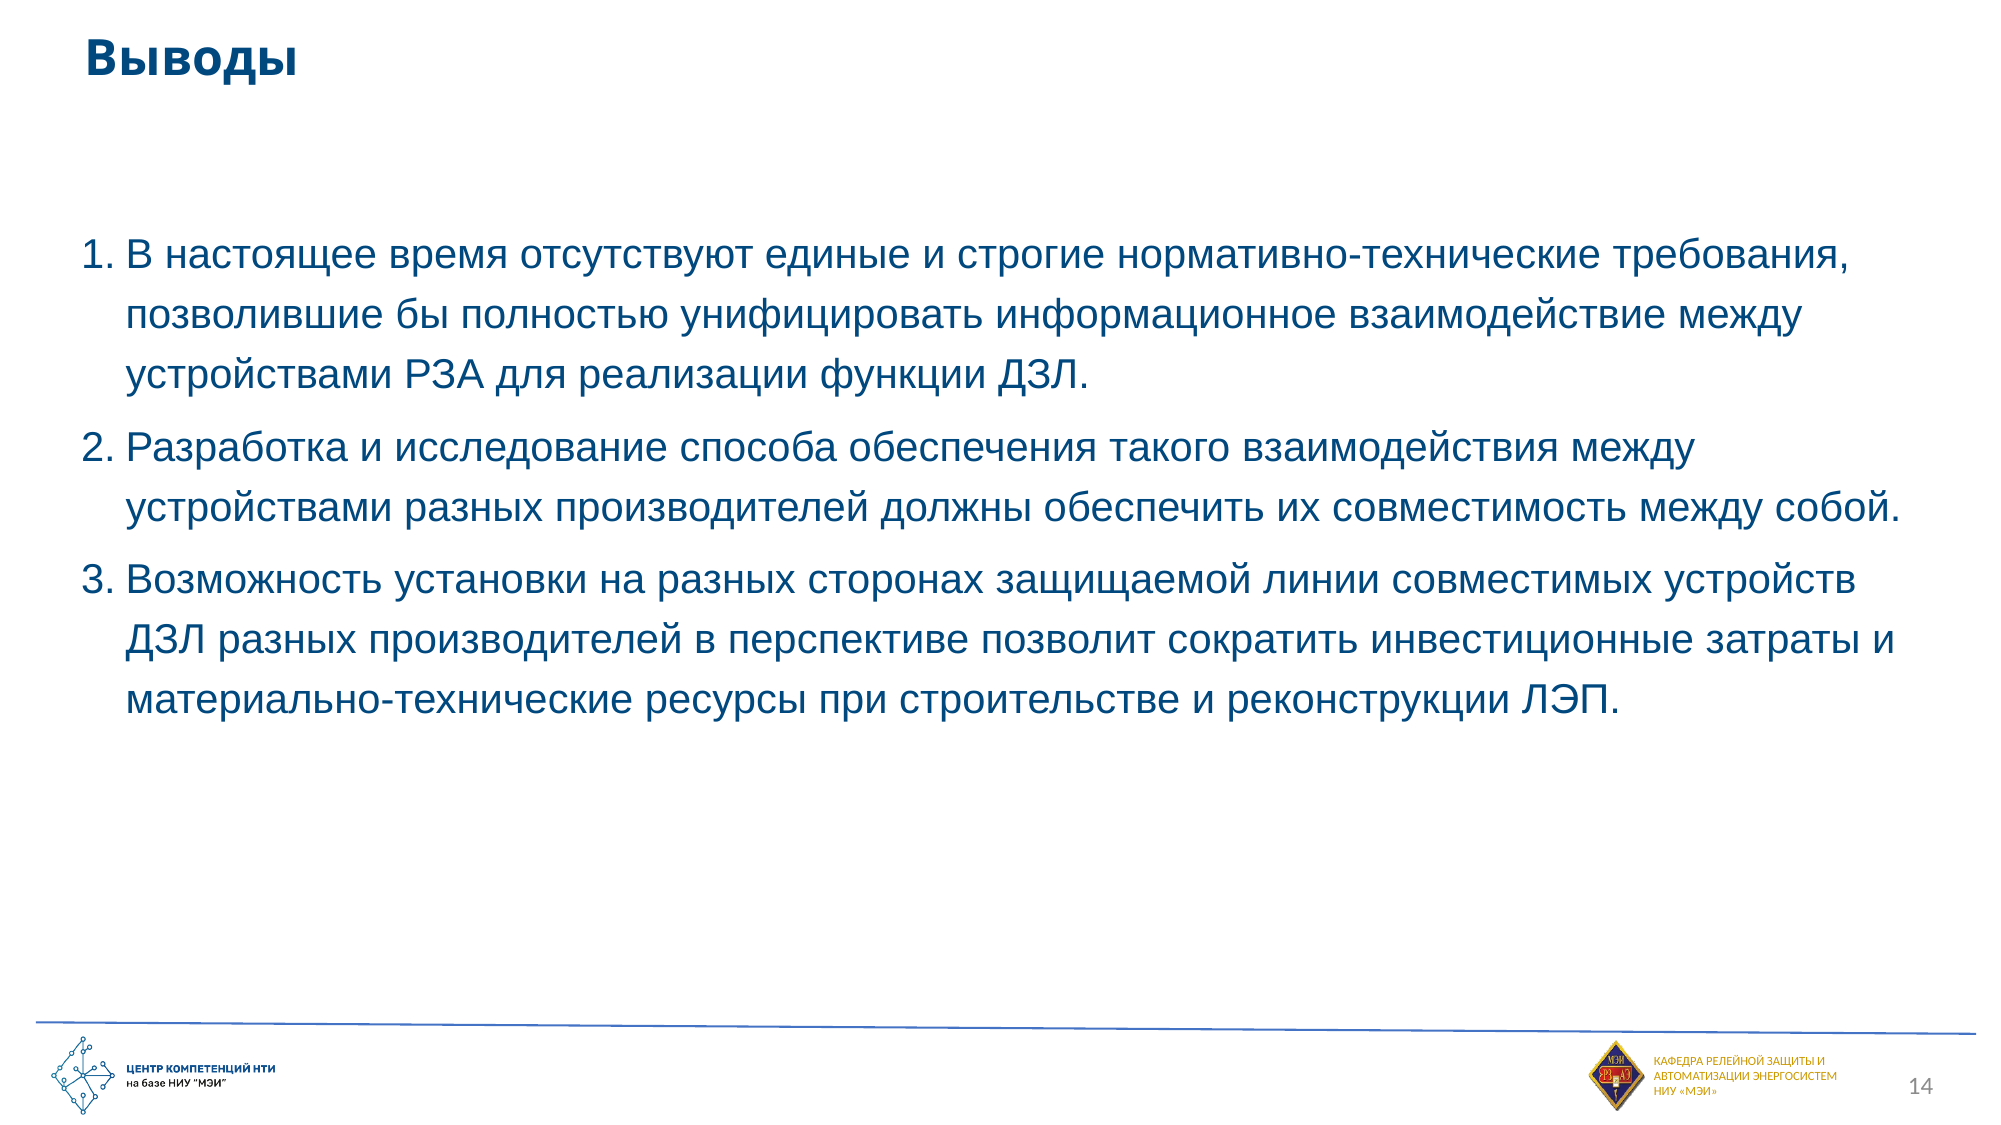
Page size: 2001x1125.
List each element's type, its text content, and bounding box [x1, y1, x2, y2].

text_box Выводы [70, 0, 1930, 101]
slide_number 14 [1866, 1054, 1949, 1115]
picture [51, 1036, 275, 1115]
text_box В настоящее время отсутствуют единые и строгие нормативно-технические требования, позволившие бы полностью унифицировать информационное взаимодействие между устройствами РЗА для реализации функции ДЗЛ. Разработка и исследование способа обеспечения такого взаимодействия между устройствами разных производителей должны обеспечить их совместимость между собой. Возможность установки на разных сторонах защищаемой линии совместимых устройств ДЗЛ разных производителей в перспективе позволит сократить инвестиционные затраты и материально-технические ресурсы при строительстве и реконструкции ЛЭП. [51, 136, 1930, 803]
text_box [1559, 1039, 1867, 1111]
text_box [35, 1022, 1976, 1034]
